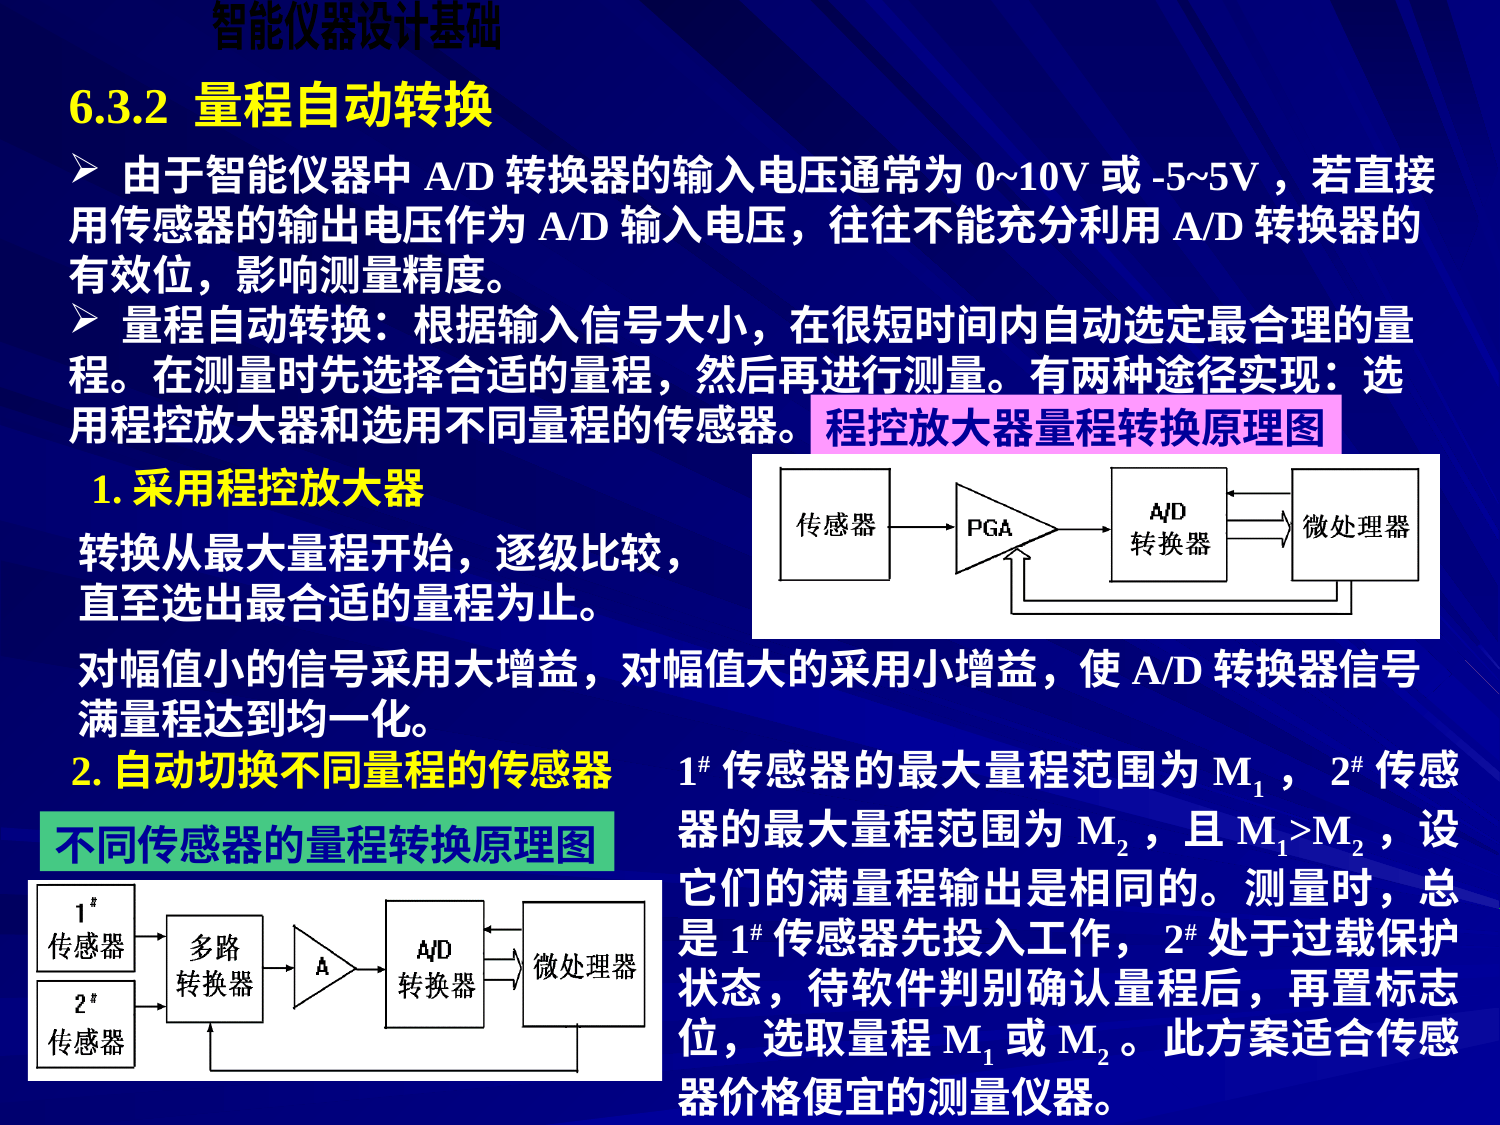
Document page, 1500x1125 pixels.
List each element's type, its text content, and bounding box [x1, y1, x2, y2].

text_box 1#传感器的最大量程范围为M1，2#传感器的最大量程范围为M2，且M1>M2，设它们的满量程输出是相同的。测量时，总是1#传感器先投入工作，2#处于过载保护状态，待软件判别确认量程后，再置标志位，选取量程M1或M2。此方案适合传感器价格便宜的测量仪器。 [662, 736, 1476, 1125]
picture [27, 880, 663, 1081]
text_box 2.自动切换不同量程的传感器 [56, 736, 654, 801]
text_box 不同传感器的量程转换原理图 [39, 811, 615, 872]
text_box 对幅值小的信号采用大增益，对幅值大的采用小增益，使A/D转换器信号满量程达到均一化。 [63, 635, 1467, 751]
text_box 6.3.2 量程自动转换 [53, 65, 699, 141]
picture [751, 454, 1440, 639]
text_box 转换从最大量程开始，逐级比较，直至选出最合适的量程为止。 [63, 519, 751, 635]
text_box 由于智能仪器中A/D转换器的输入电压通常为0~10V或-5~5V，若直接用传感器的输出电压作为A/D输入电压，往往不能充分利用A/D转换器的有效位，影响测量精度。 量程自动转换：根据输入信号大小，在很短时间内自动选定最合理的量程。在测量时先选择合适的量程，然后再进行测量。有两种途径实现：选用程控放大器和选用不同量程的传感器。 [54, 141, 1459, 457]
text_box 1.采用程控放大器 [76, 454, 614, 519]
text_box 程控放大器量程转换原理图 [810, 394, 1342, 454]
